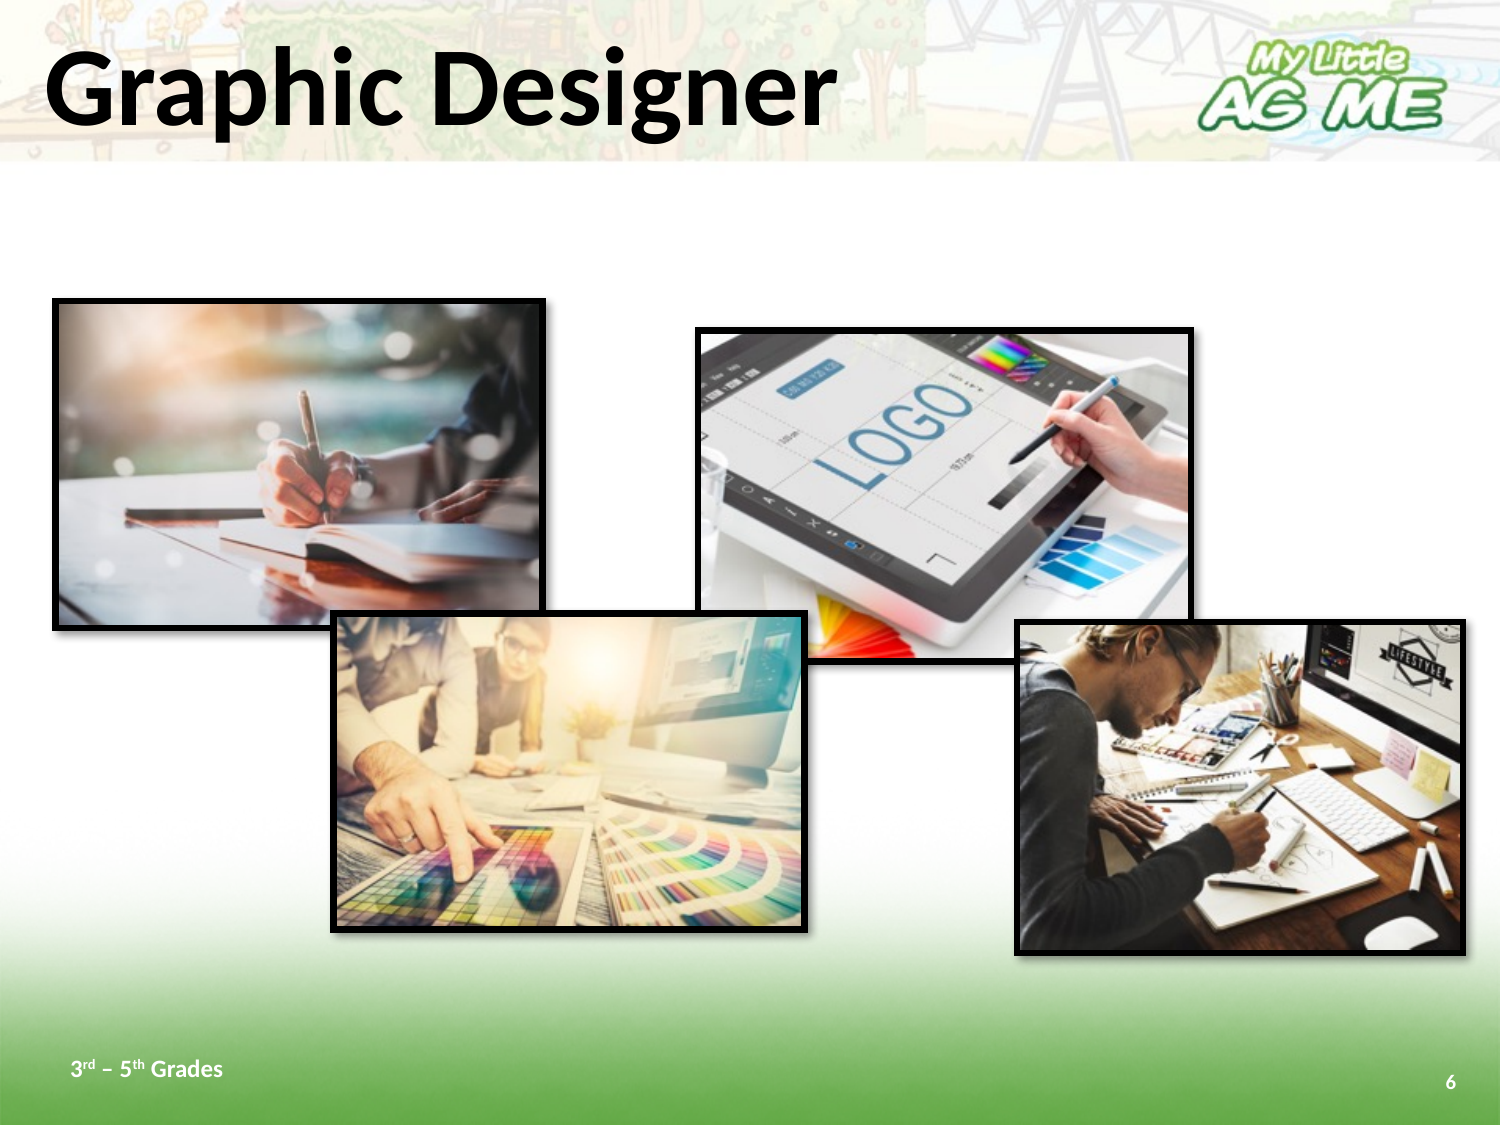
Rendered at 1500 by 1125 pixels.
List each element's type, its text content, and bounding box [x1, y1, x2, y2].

picture [0, 0, 1500, 1125]
title Graphic Designer [29, 7, 1324, 172]
